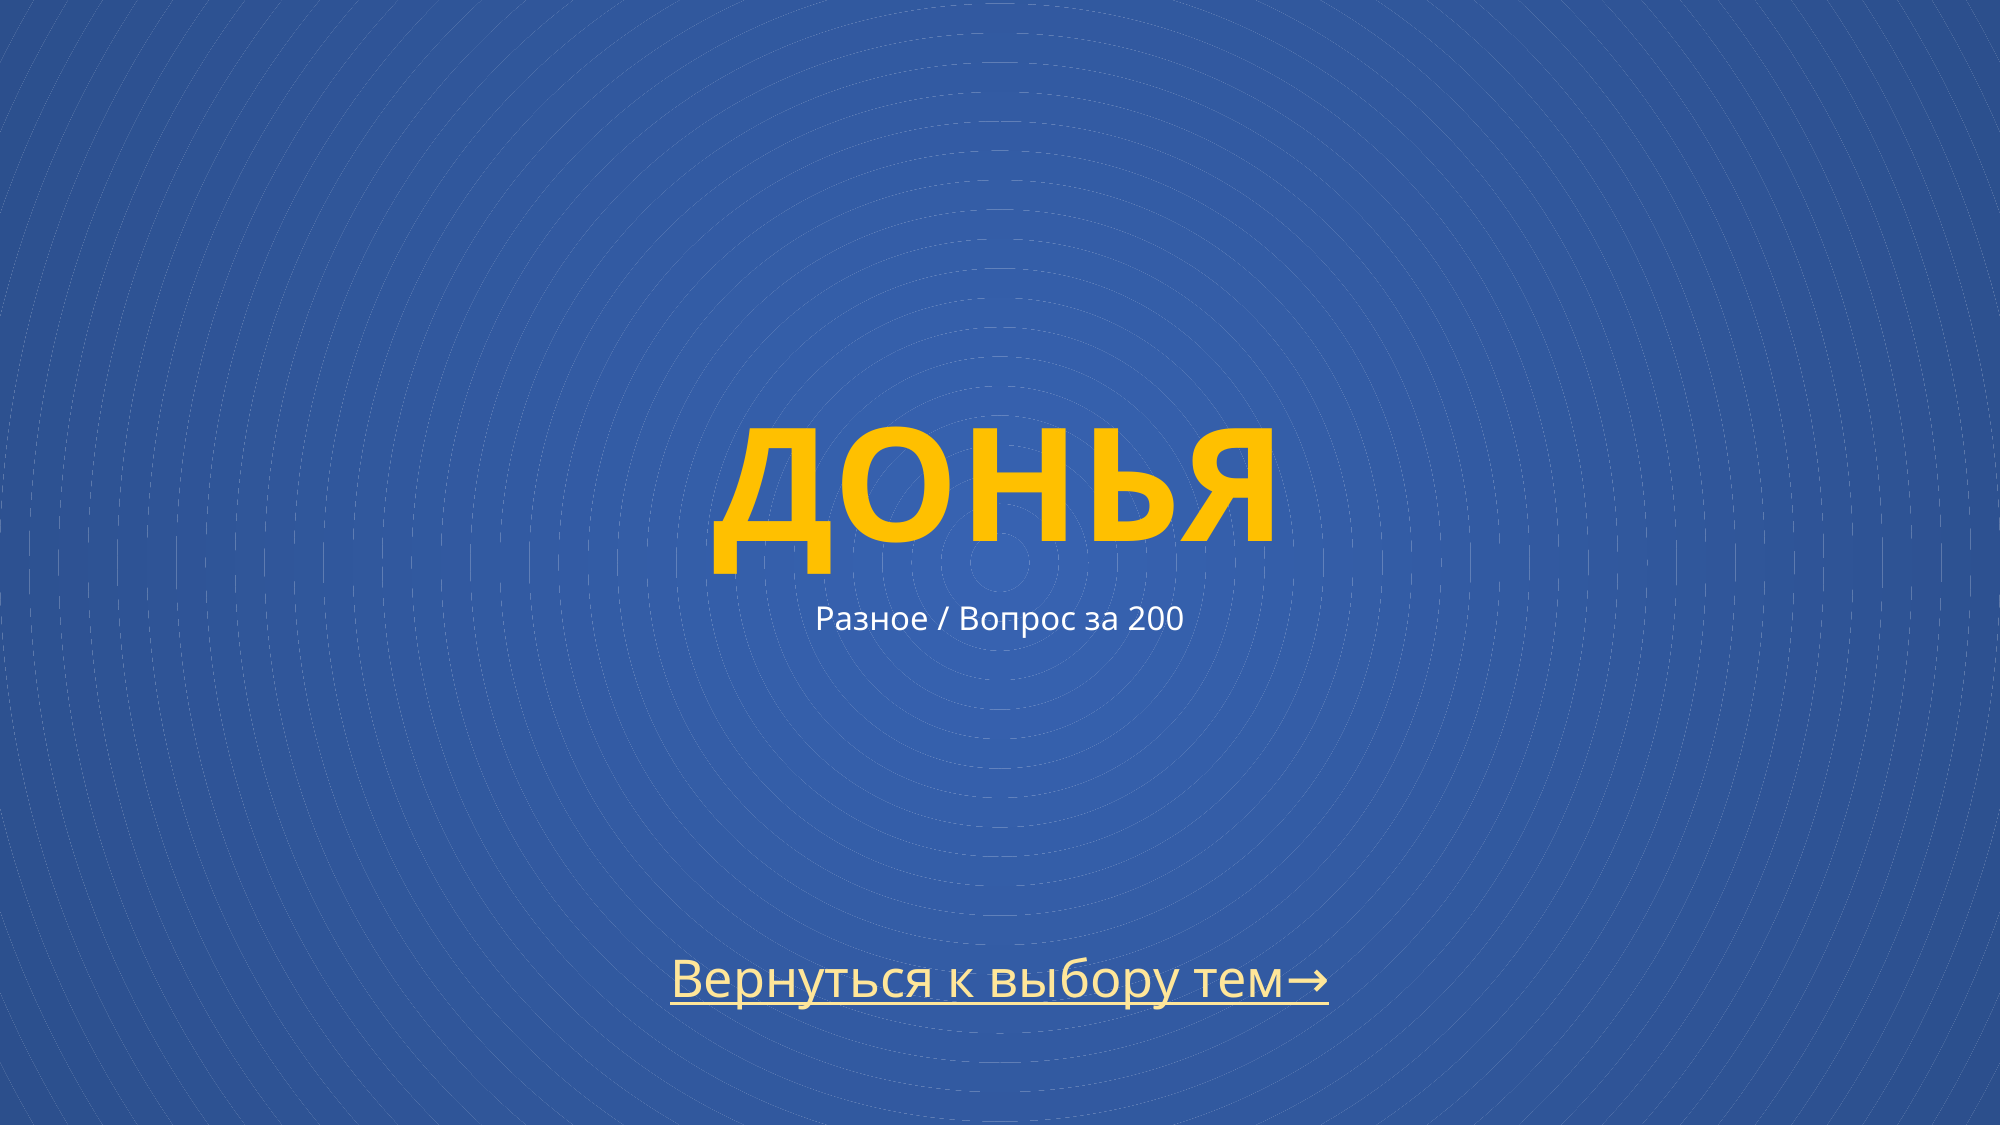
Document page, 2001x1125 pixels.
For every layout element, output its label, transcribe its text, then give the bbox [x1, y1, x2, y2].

text_box Вернуться к выбору тем→ [655, 938, 1345, 1016]
title ДОНЬЯ Разное / Вопрос за 200 [117, 396, 1883, 646]
